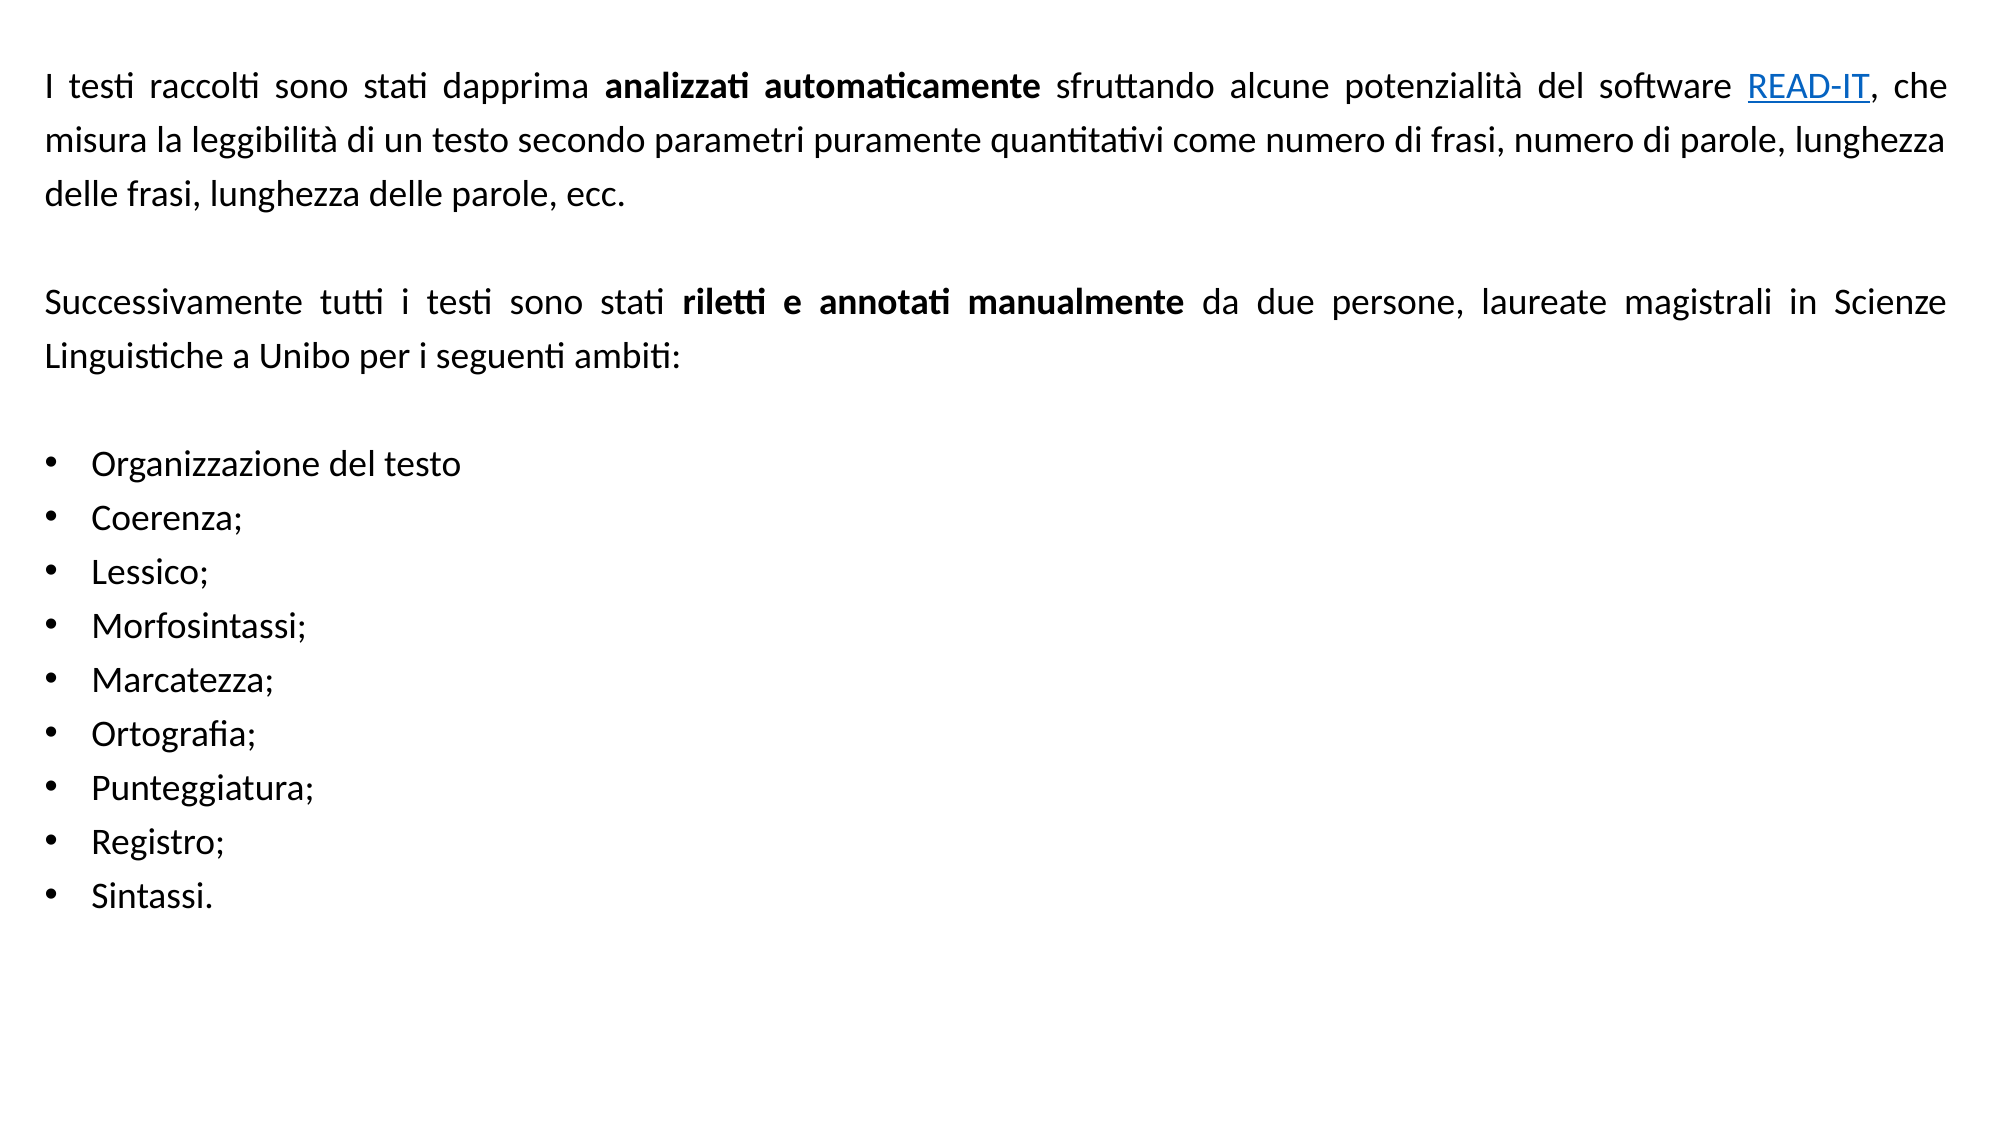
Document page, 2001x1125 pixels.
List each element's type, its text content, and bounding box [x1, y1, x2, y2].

list I testi raccolti sono stati dapprima analizzati automaticamente sfruttando alcune potenzialità del software READ-IT, che misura la leggibilità di un testo secondo parametri puramente quantitativi come numero di frasi, numero di parole, lunghezza delle frasi, lunghezza delle parole, ecc. Successivamente tutti i testi sono stati riletti e annotati manualmente da due persone, laureate magistrali in Scienze Linguistiche a Unibo per i seguenti ambiti: Organizzazione del testo Coerenza; Lessico; Morfosintassi; Marcatezza; Ortografia; Punteggiatura; Registro; Sintassi. [29, 44, 1963, 1041]
